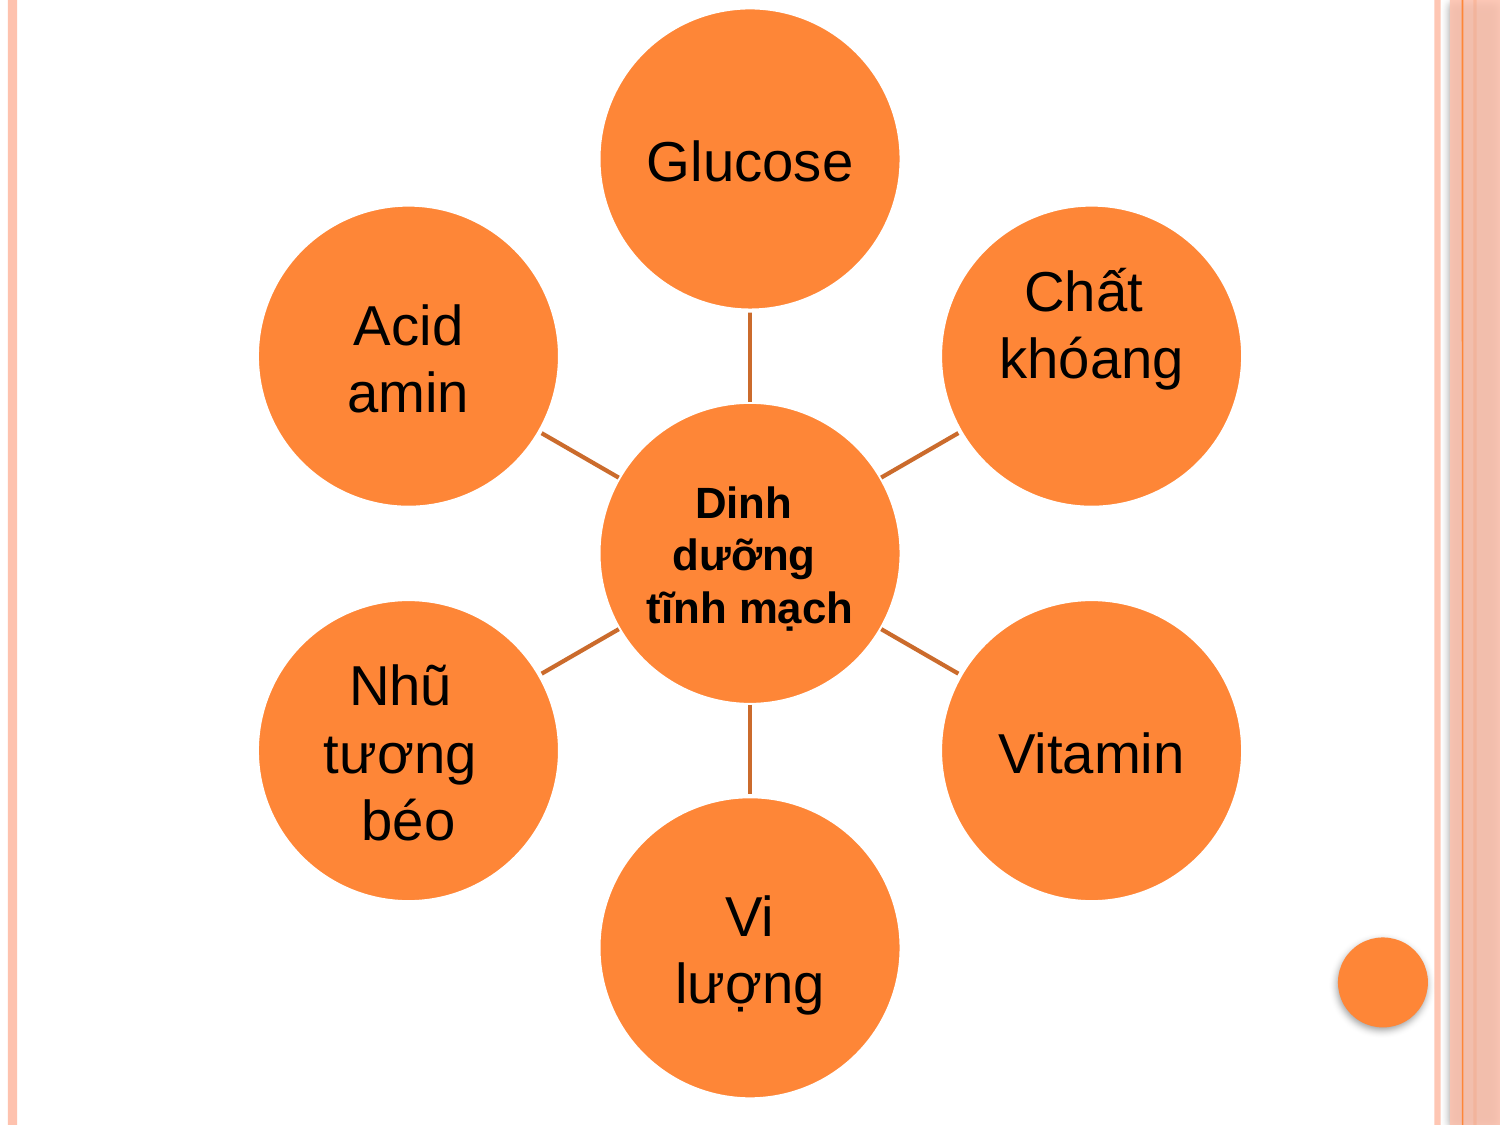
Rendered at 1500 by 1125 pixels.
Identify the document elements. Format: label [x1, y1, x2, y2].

text_box [0, 6, 1500, 1101]
